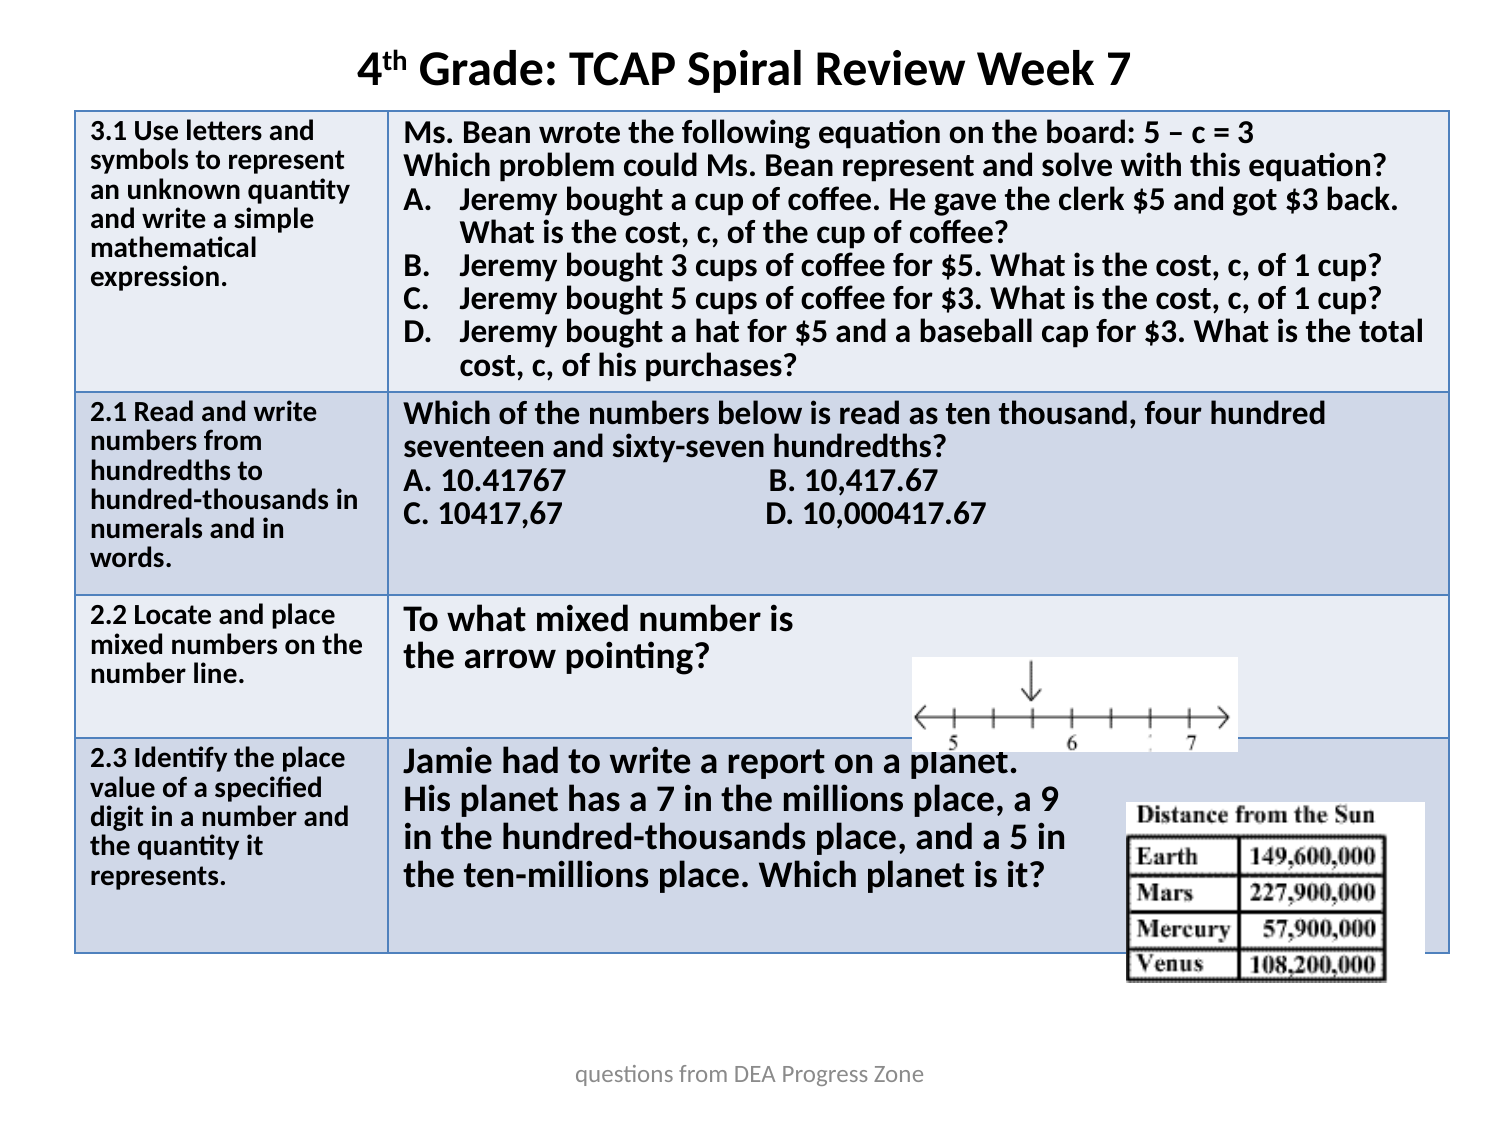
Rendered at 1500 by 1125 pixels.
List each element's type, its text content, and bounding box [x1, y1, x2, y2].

table_cell Which of the numbers below is read as ten thousand, four hundred seventeen and sixty-seven hundredths? A. 10.41767 B. 10,417.67 C. 10417,67 D. 10,000417.67 [389, 393, 1448, 594]
table_header Ms. Bean wrote the following equation on the board: 5 – c = 3 Which problem could Ms. Bean represent and solve with this equation? Jeremy bought a cup of coffee. He gave the clerk $5 and got $3 back. What is the cost, c, of the cup of coffee? Jeremy bought 3 cups of coffee for $5. What is the cost, c, of 1 cup? Jeremy bought 5 cups of coffee for $3. What is the cost, c, of 1 cup? Jeremy bought a hat for $5 and a baseball cap for $3. What is the total cost, c, of his purchases? [389, 112, 1448, 391]
table_cell 2.3 Identify the place value of a specified digit in a number and the quantity it represents. [76, 739, 387, 952]
title 4th Grade: TCAP Spiral Review Week 7 [74, 44, 1426, 86]
table_cell 2.1 Read and write numbers from hundredths to hundred-thousands in numerals and in words. [76, 393, 387, 594]
table_cell Jamie had to write a report on a planet. His planet has a 7 in the millions place, a 9 in the hundred-thousands place, and a 5 in the ten-millions place. Which planet is it? [389, 739, 1448, 952]
picture [912, 657, 1238, 752]
picture [1126, 802, 1426, 983]
table_header 3.1 Use letters and symbols to represent an unknown quantity and write a simple mathematical expression. [76, 112, 387, 391]
footer questions from DEA Progress Zone [512, 1042, 988, 1103]
table_cell To what mixed number is the arrow pointing? [389, 596, 1448, 737]
table_cell 2.2 Locate and place mixed numbers on the number line. [76, 596, 387, 737]
